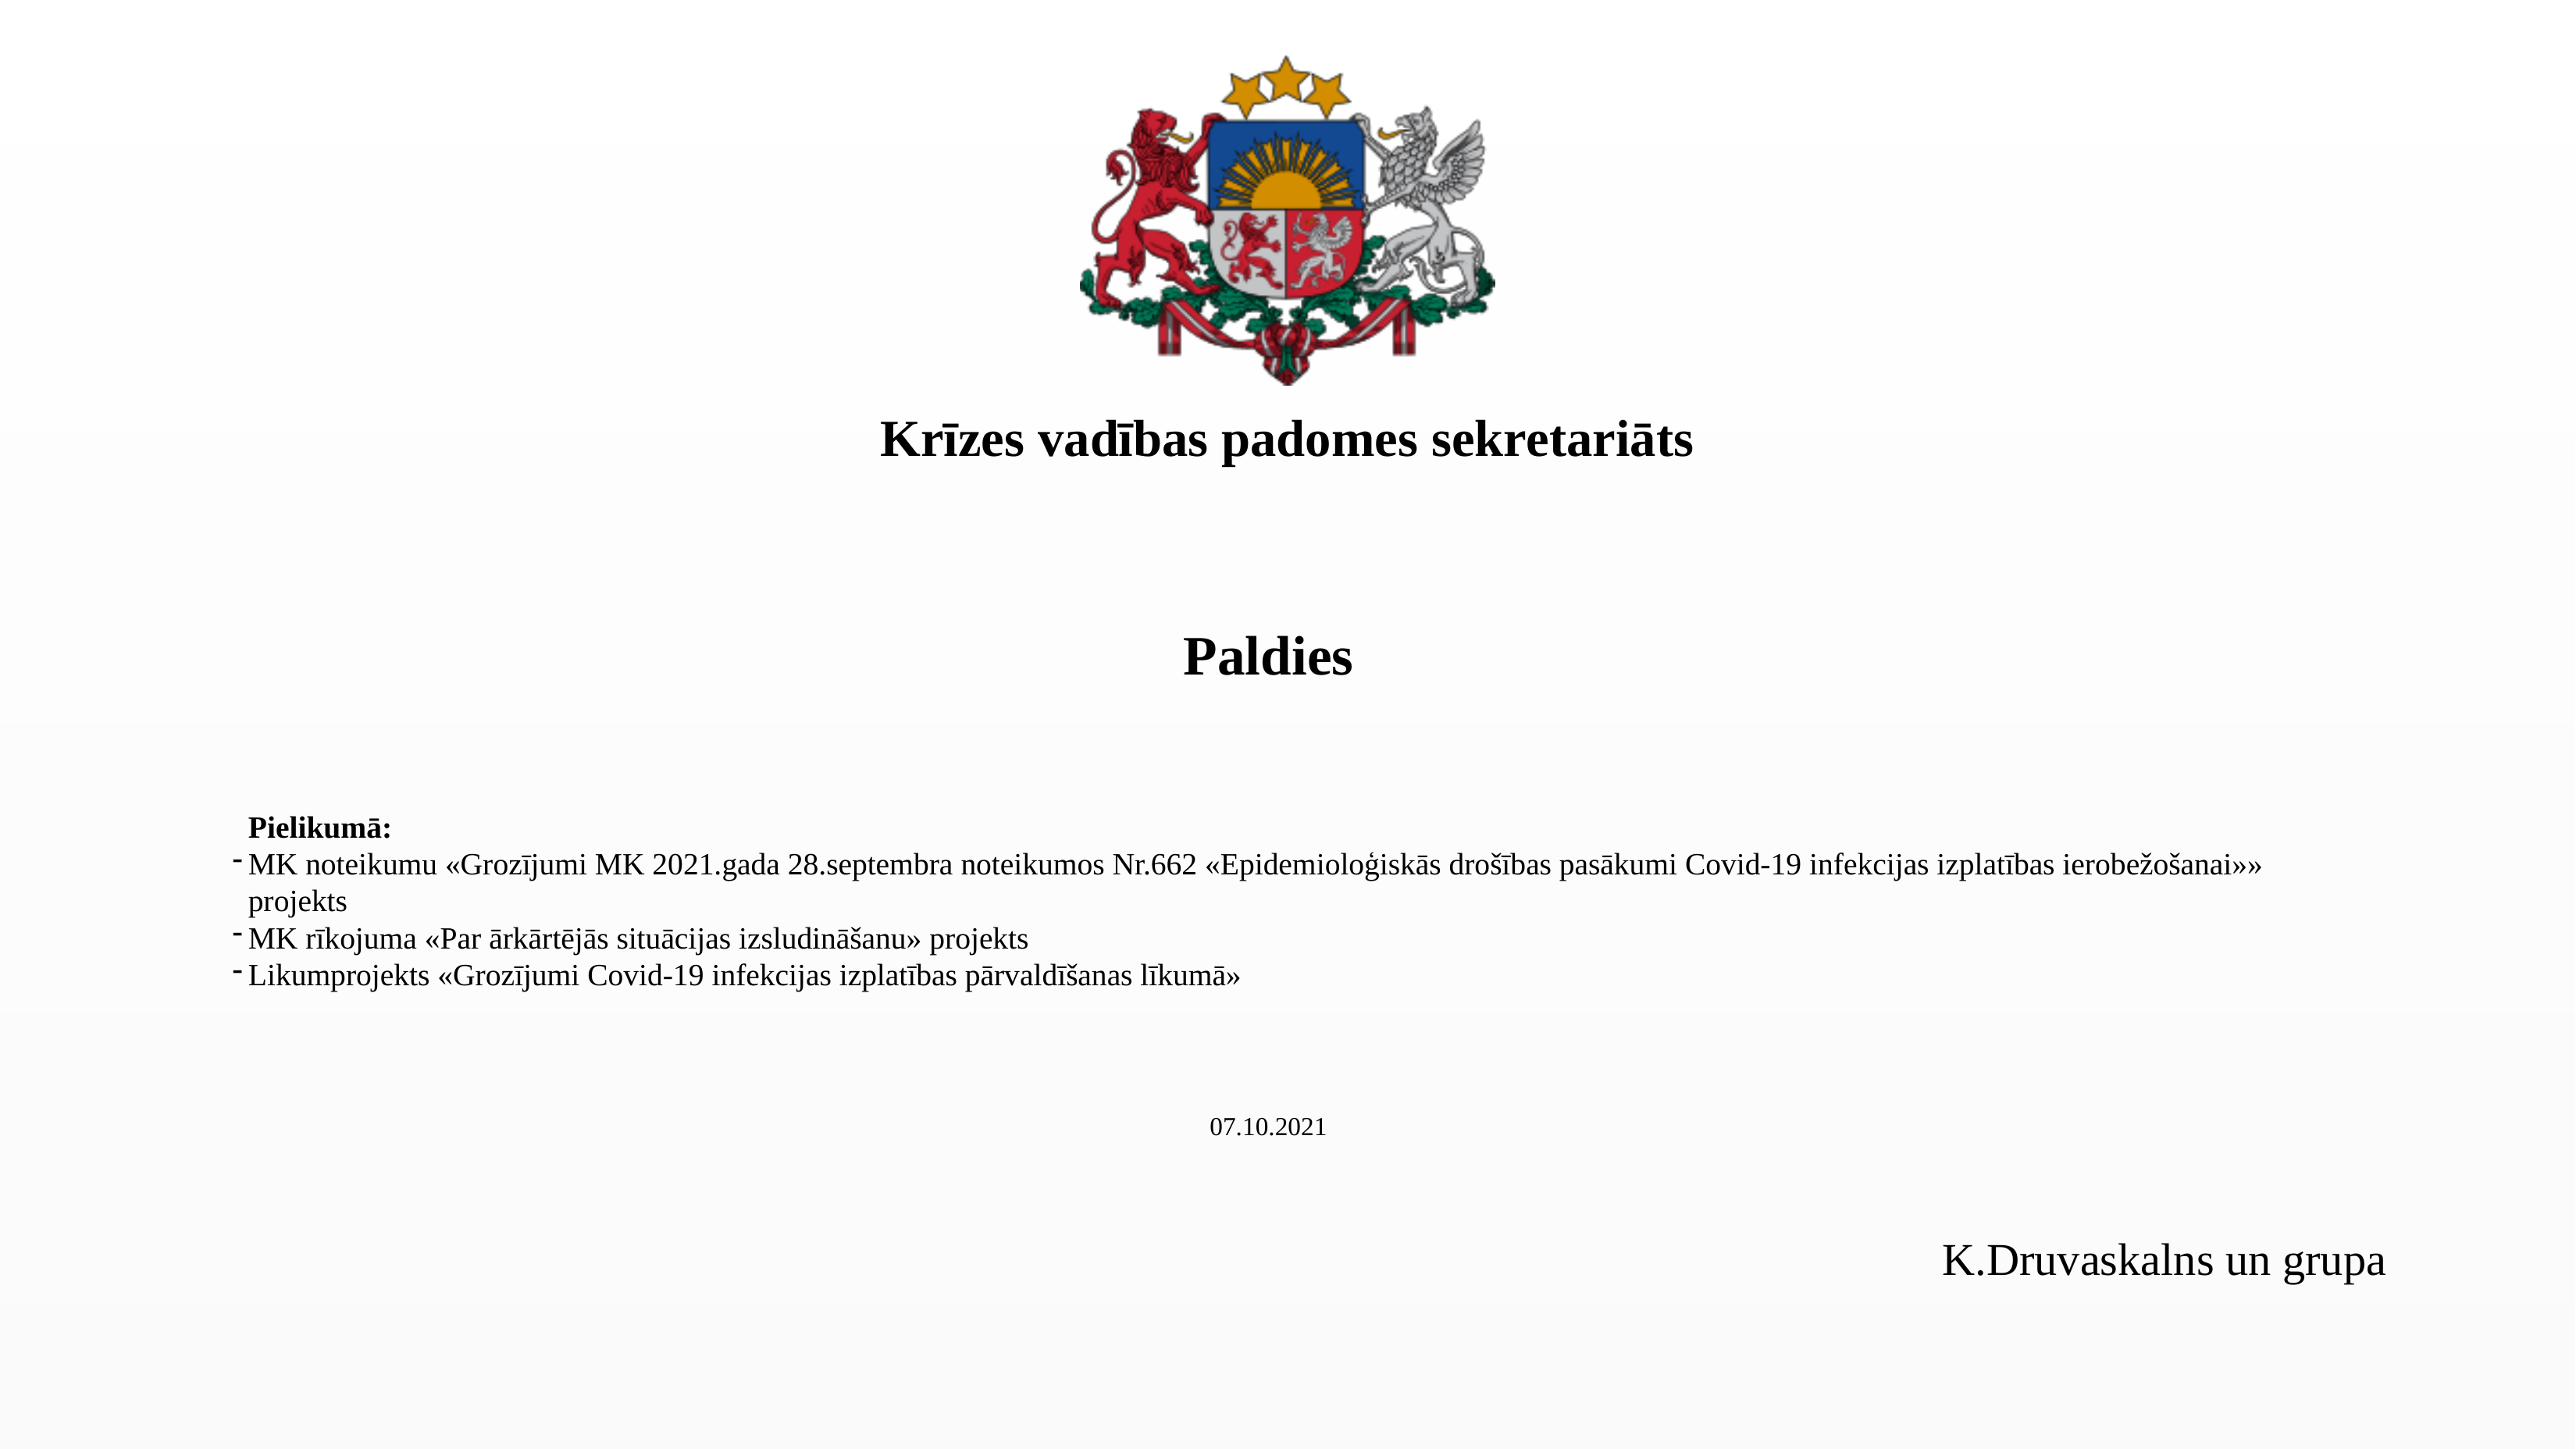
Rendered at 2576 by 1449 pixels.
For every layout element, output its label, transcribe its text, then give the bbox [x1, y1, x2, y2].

text_box Paldies Pielikumā: MK noteikumu «Grozījumi MK 2021.gada 28.septembra noteikumos Nr.662 «Epidemioloģiskās drošības pasākumi Covid-19 infekcijas izplatības ierobežošanai»» projekts MK rīkojuma «Par ārkārtējās situācijas izsludināšanu» projekts Likumprojekts «Grozījumi Covid-19 infekcijas izplatības pārvaldīšanas līkumā» 07.10.2021 [158, 621, 2379, 1150]
title Krīzes vadības padomes sekretariāts [176, 385, 2399, 493]
picture [1080, 55, 1495, 386]
list K.Druvaskalns un grupa [176, 1149, 2399, 1305]
